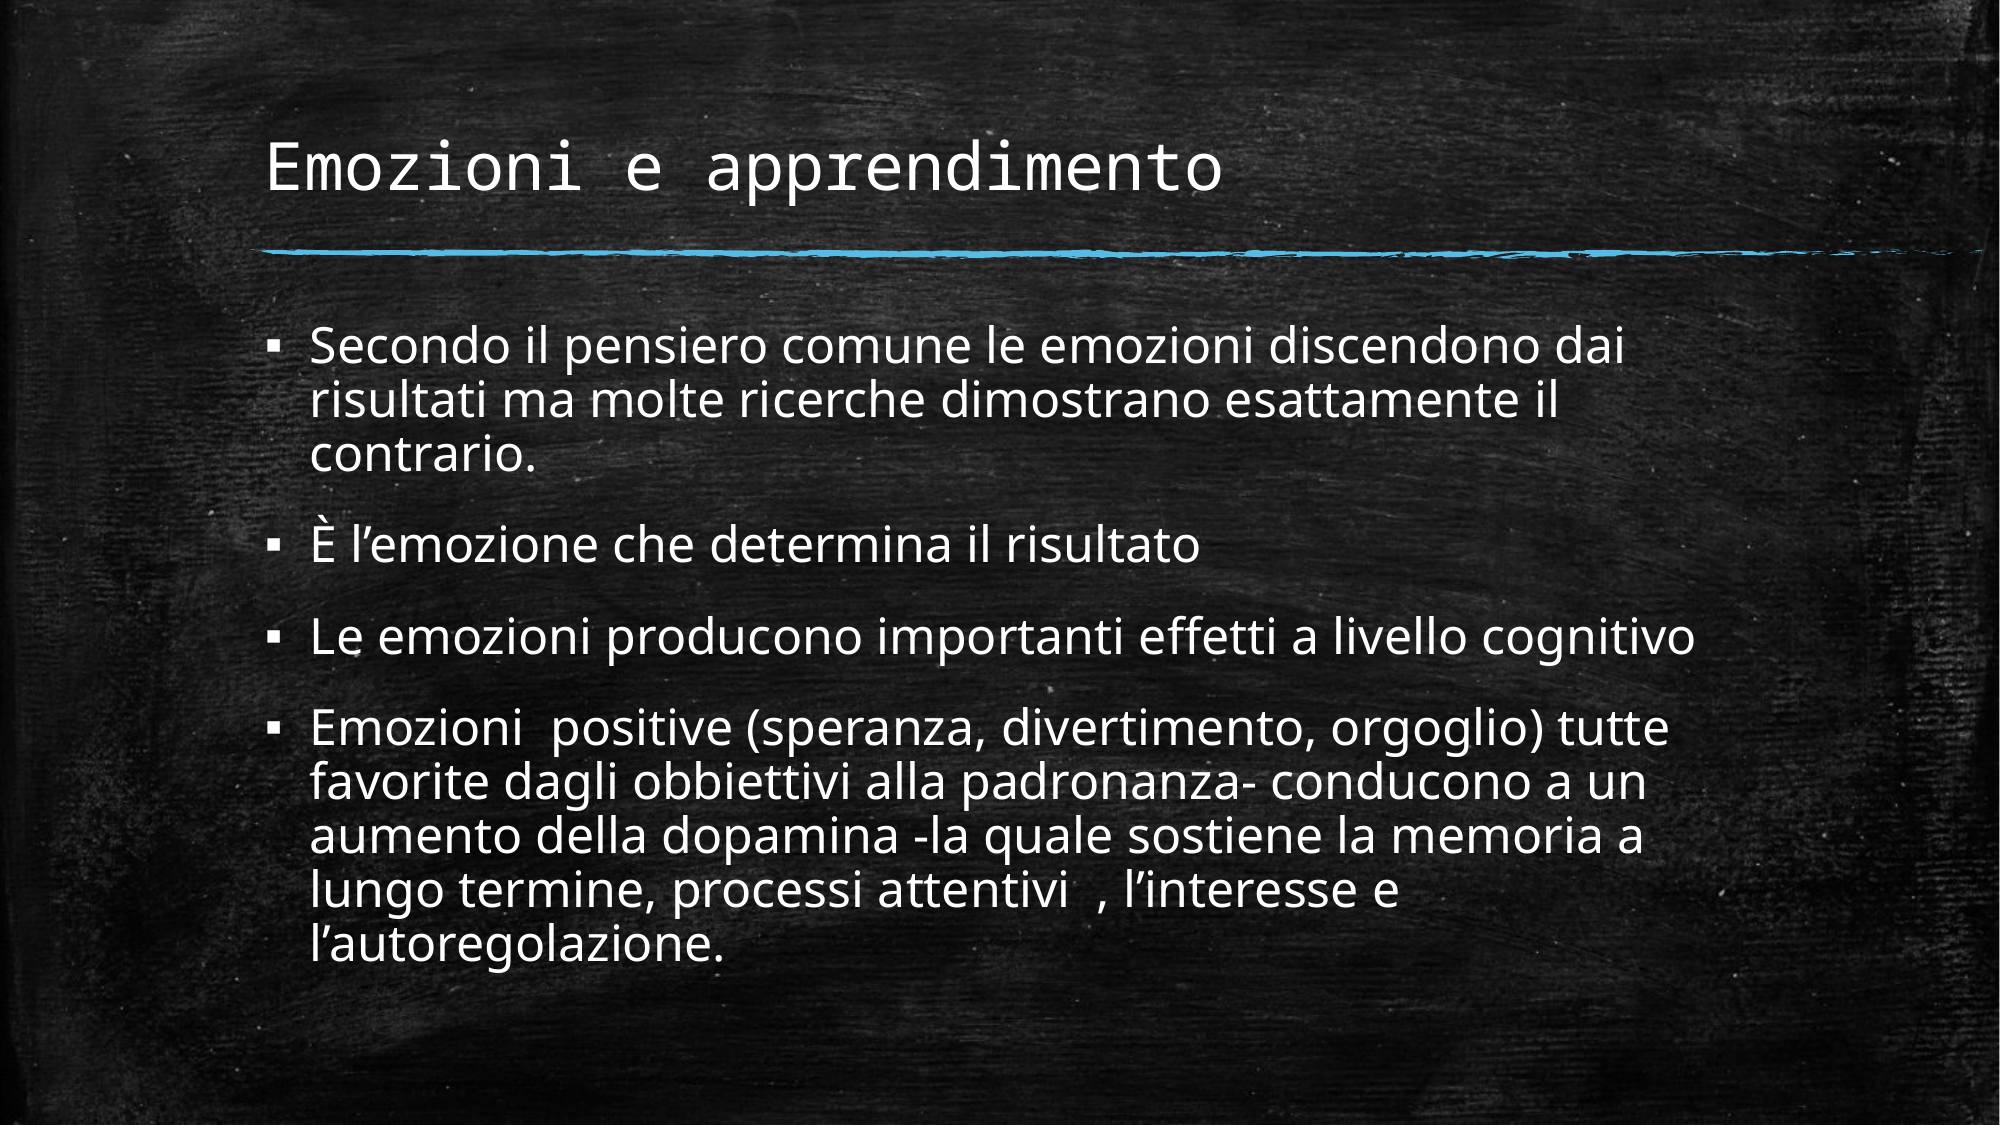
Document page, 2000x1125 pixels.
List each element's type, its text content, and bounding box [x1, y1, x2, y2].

list Secondo il pensiero comune le emozioni discendono dai risultati ma molte ricerche dimostrano esattamente il contrario. È l’emozione che determina il risultato Le emozioni producono importanti effetti a livello cognitivo Emozioni positive (speranza, divertimento, orgoglio) tutte favorite dagli obbiettivi alla padronanza- conducono a un aumento della dopamina -la quale sostiene la memoria a lungo termine, processi attentivi , l’interesse e l’autoregolazione. [249, 312, 1750, 1013]
title Emozioni e apprendimento [249, 45, 1750, 213]
